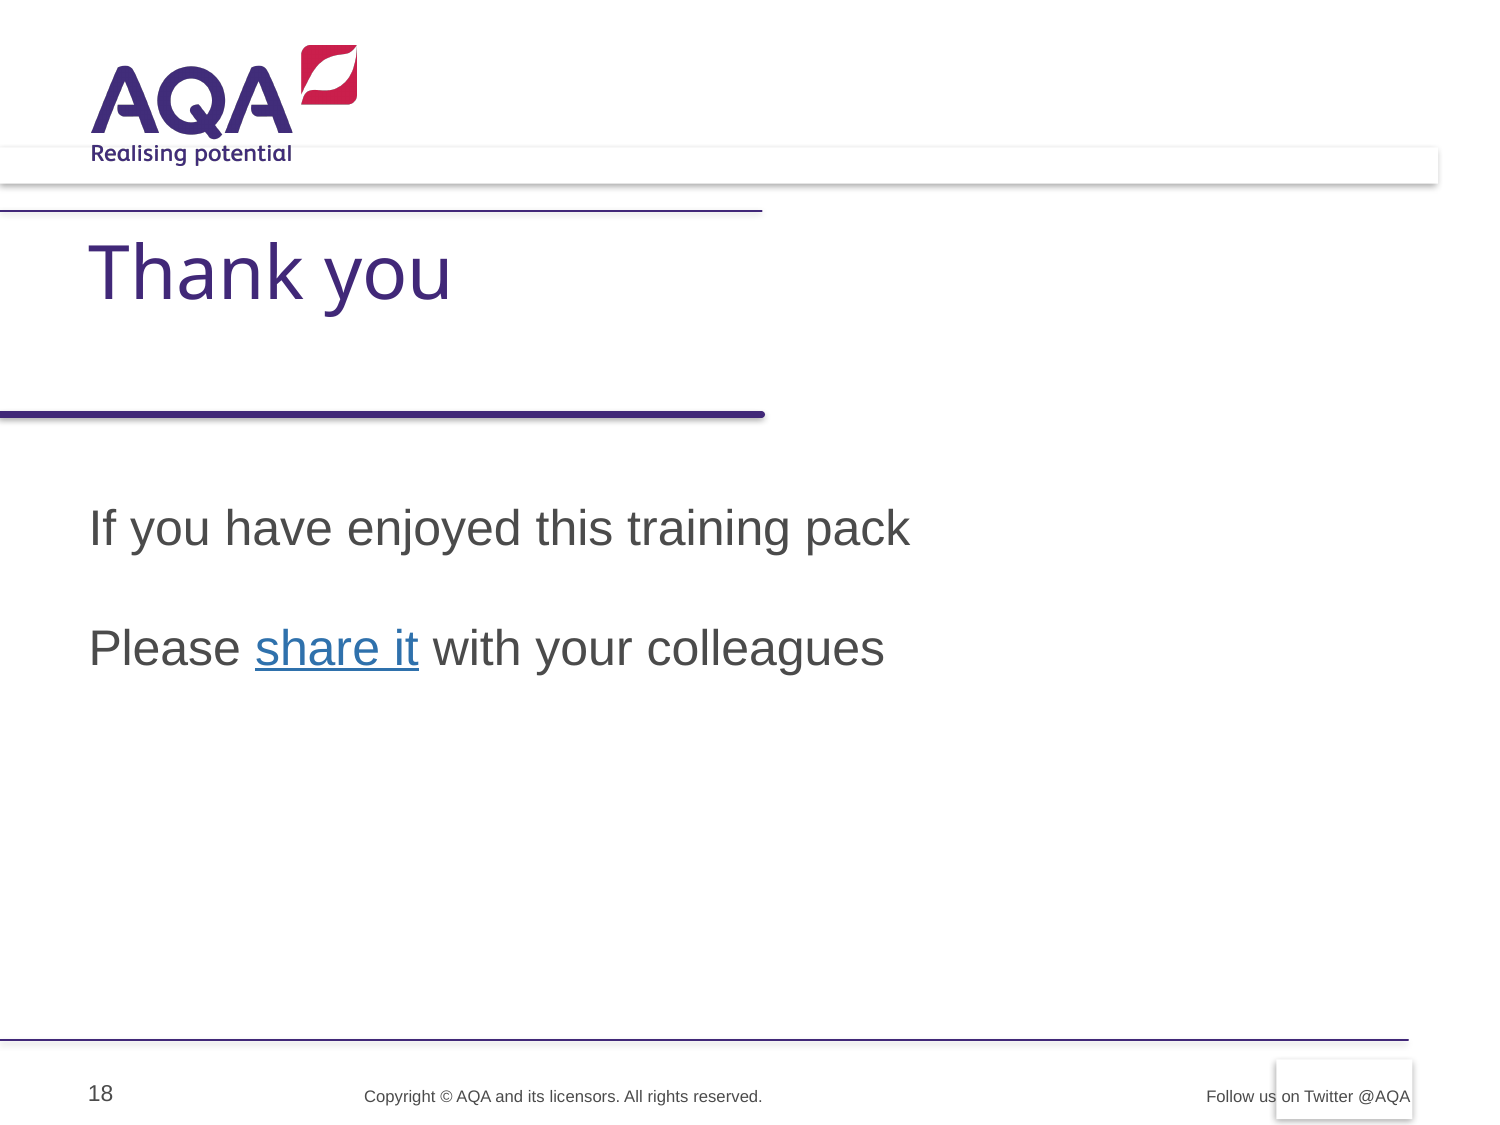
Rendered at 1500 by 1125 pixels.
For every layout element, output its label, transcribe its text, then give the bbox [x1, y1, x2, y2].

title Thank you [88, 235, 750, 396]
footer Copyright © AQA and its licensors. All rights reserved. [324, 1084, 764, 1124]
text_box If you have enjoyed this training pack Please share it with your colleagues [88, 495, 1409, 676]
picture [91, 45, 357, 166]
slide_number 18 [72, 1062, 188, 1123]
